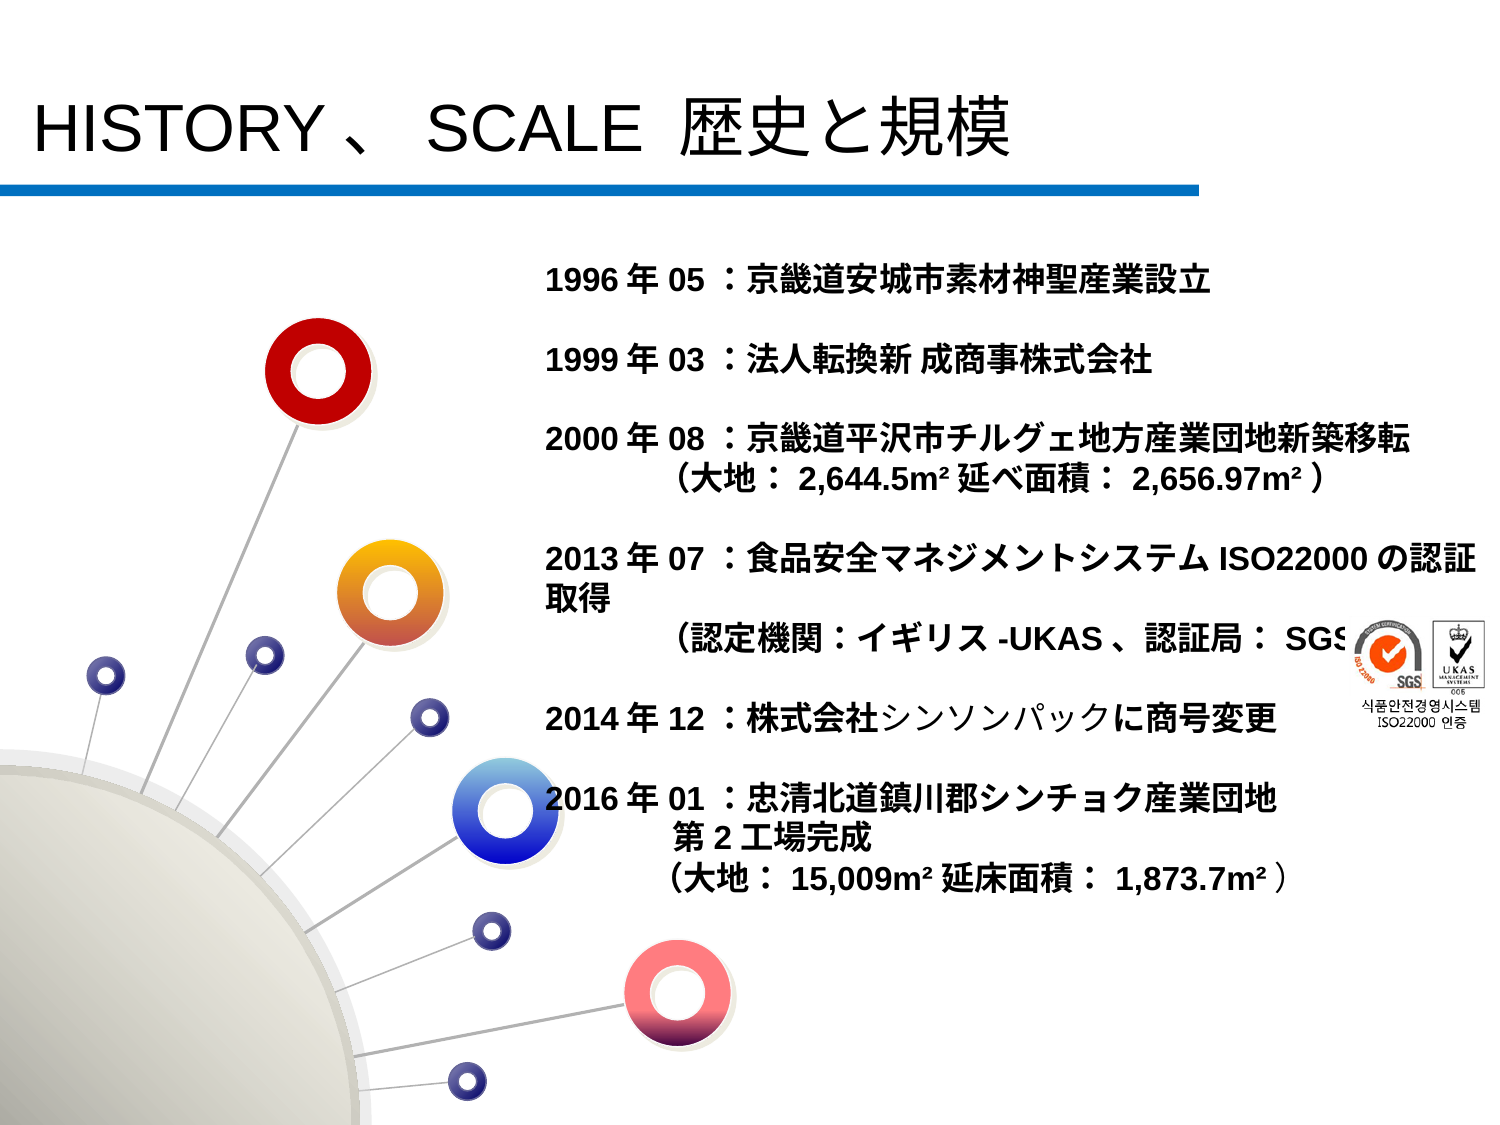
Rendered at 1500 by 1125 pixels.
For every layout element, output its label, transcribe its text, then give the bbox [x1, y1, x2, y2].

text_box [623, 944, 732, 1047]
picture [1345, 609, 1495, 734]
text_box [246, 636, 284, 675]
text_box [411, 698, 449, 737]
text_box [0, 749, 372, 1125]
text_box 1996年05：京畿道安城市素材神聖産業設立 1999年03：法人転換新 成商事株式会社 2000年08：京畿道平沢市チルグェ地方産業団地新築移転 （大地：2,644.5m²延べ面積：2,656.97m²） 2013年07：食品安全マネジメントシステムISO22000の認証取得 （認定機関：イギリス-UKAS、認証局：SGS） 2014年12：株式会社シンソンパックに商号変更 2016年01：忠清北道鎮川郡シンチョク産業団地 第2工場完成 （大地：15,009m²延床面積：1,873.7m²） [530, 250, 1500, 944]
text_box [264, 317, 373, 426]
text_box [0, 182, 1201, 198]
text_box [451, 756, 530, 865]
text_box [87, 657, 125, 695]
text_box [336, 538, 445, 647]
text_box [0, 765, 360, 1125]
text_box [0, 774, 351, 1125]
text_box [473, 912, 511, 951]
text_box [448, 1062, 487, 1101]
text_box HISTORY、SCALE 歴史と規模 [17, 31, 1306, 219]
